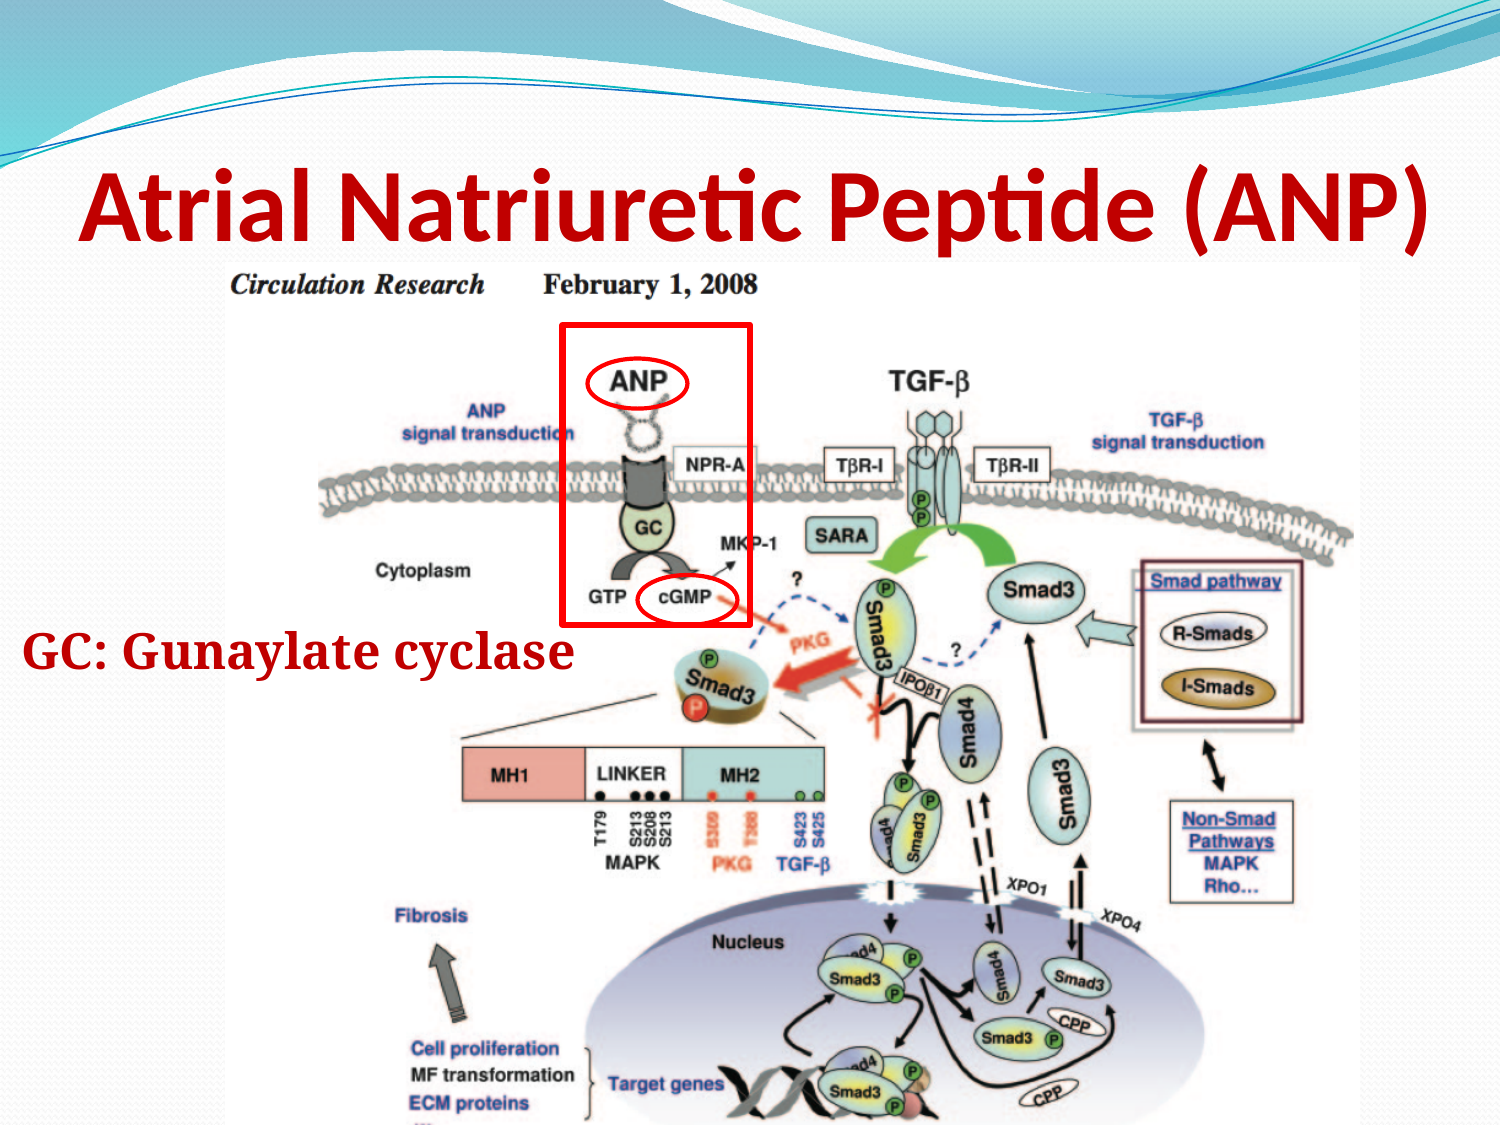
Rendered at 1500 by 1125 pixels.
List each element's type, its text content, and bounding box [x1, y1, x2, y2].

title Atrial Natriuretic Peptide (ANP) [74, 74, 1438, 263]
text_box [24, 262, 1360, 1125]
